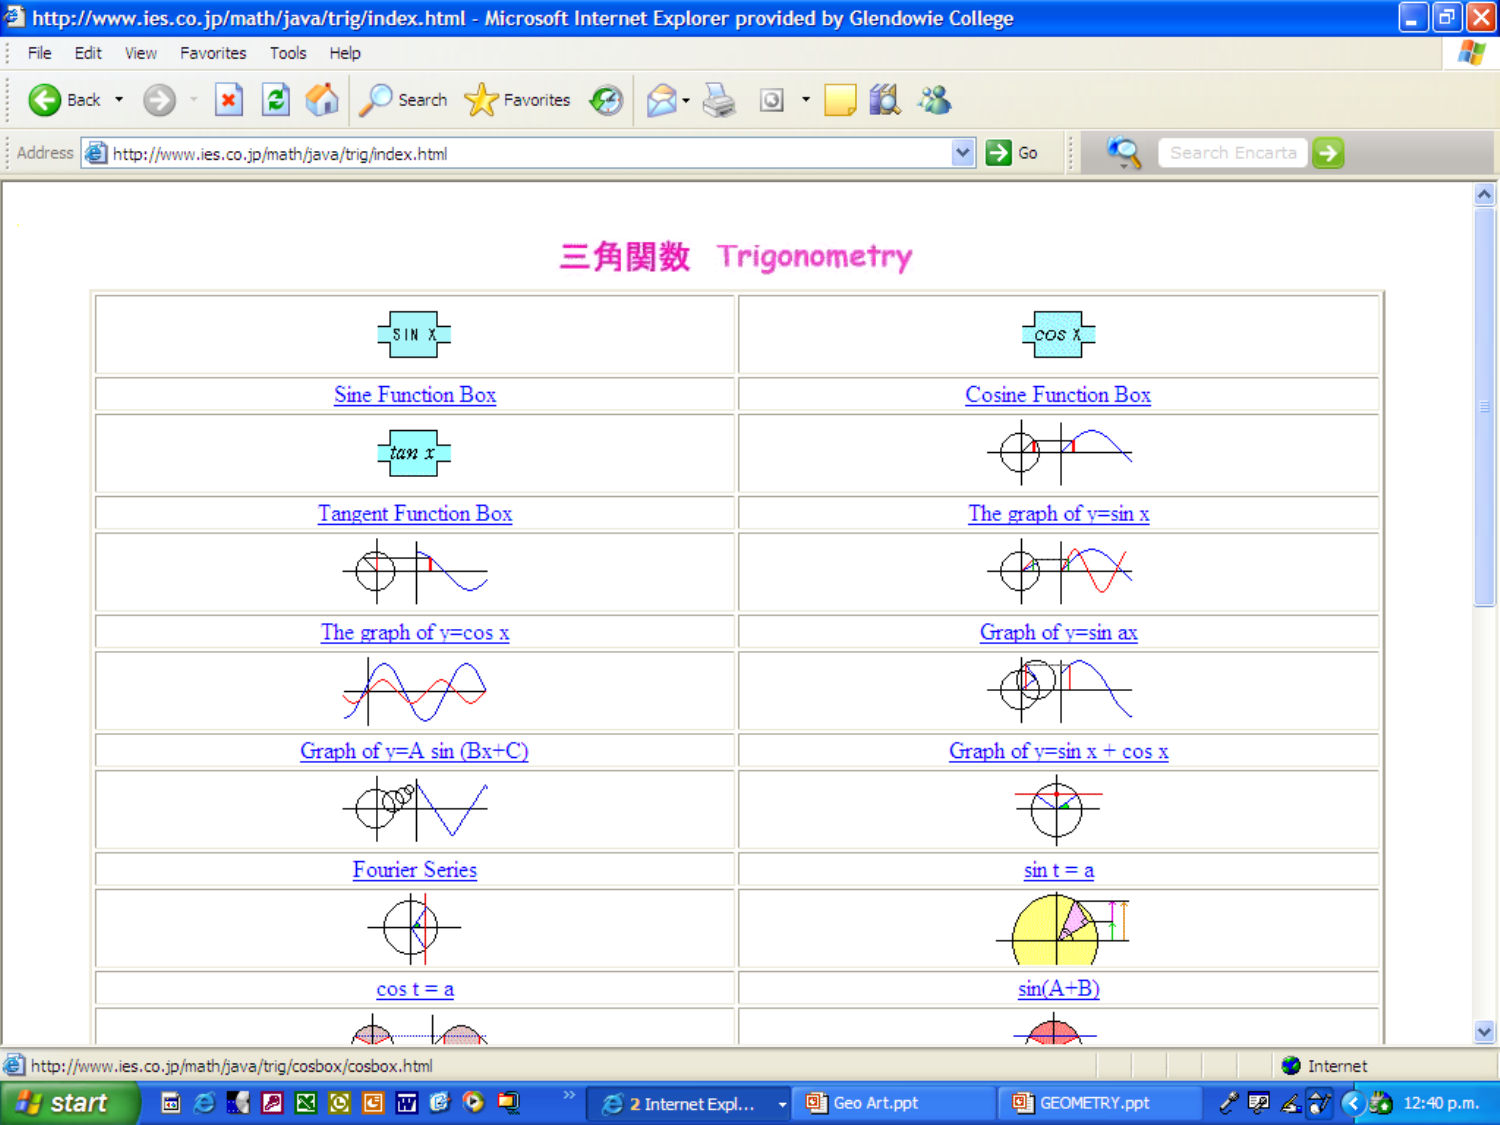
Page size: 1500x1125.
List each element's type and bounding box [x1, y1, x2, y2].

list [0, 0, 1500, 1125]
